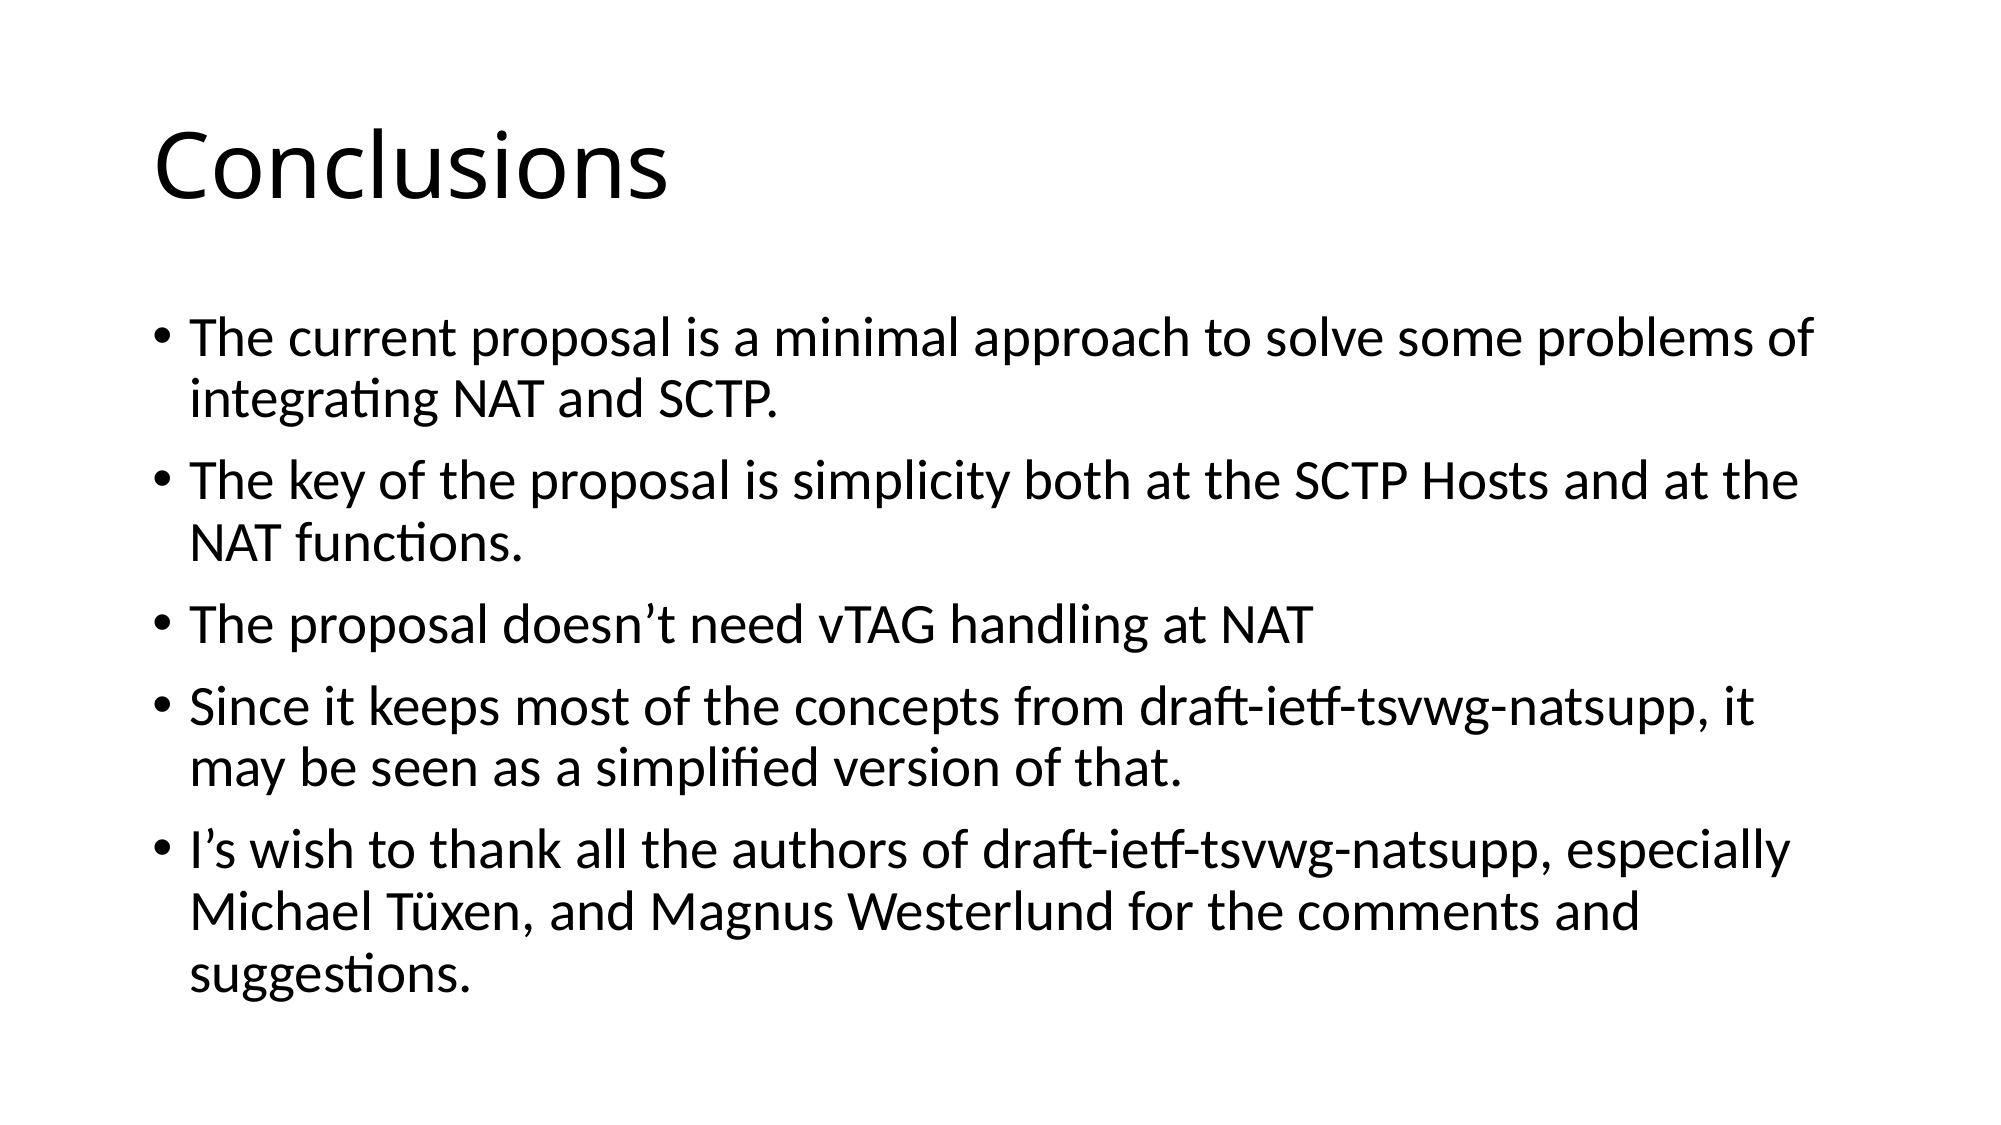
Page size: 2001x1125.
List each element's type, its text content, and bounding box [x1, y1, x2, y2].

title Conclusions [137, 59, 1863, 278]
list The current proposal is a minimal approach to solve some problems of integrating NAT and SCTP. The key of the proposal is simplicity both at the SCTP Hosts and at the NAT functions. The proposal doesn’t need vTAG handling at NAT Since it keeps most of the concepts from draft-ietf-tsvwg-natsupp, it may be seen as a simplified version of that. I’s wish to thank all the authors of draft-ietf-tsvwg-natsupp, especially Michael Tüxen, and Magnus Westerlund for the comments and suggestions. [137, 299, 1863, 1014]
